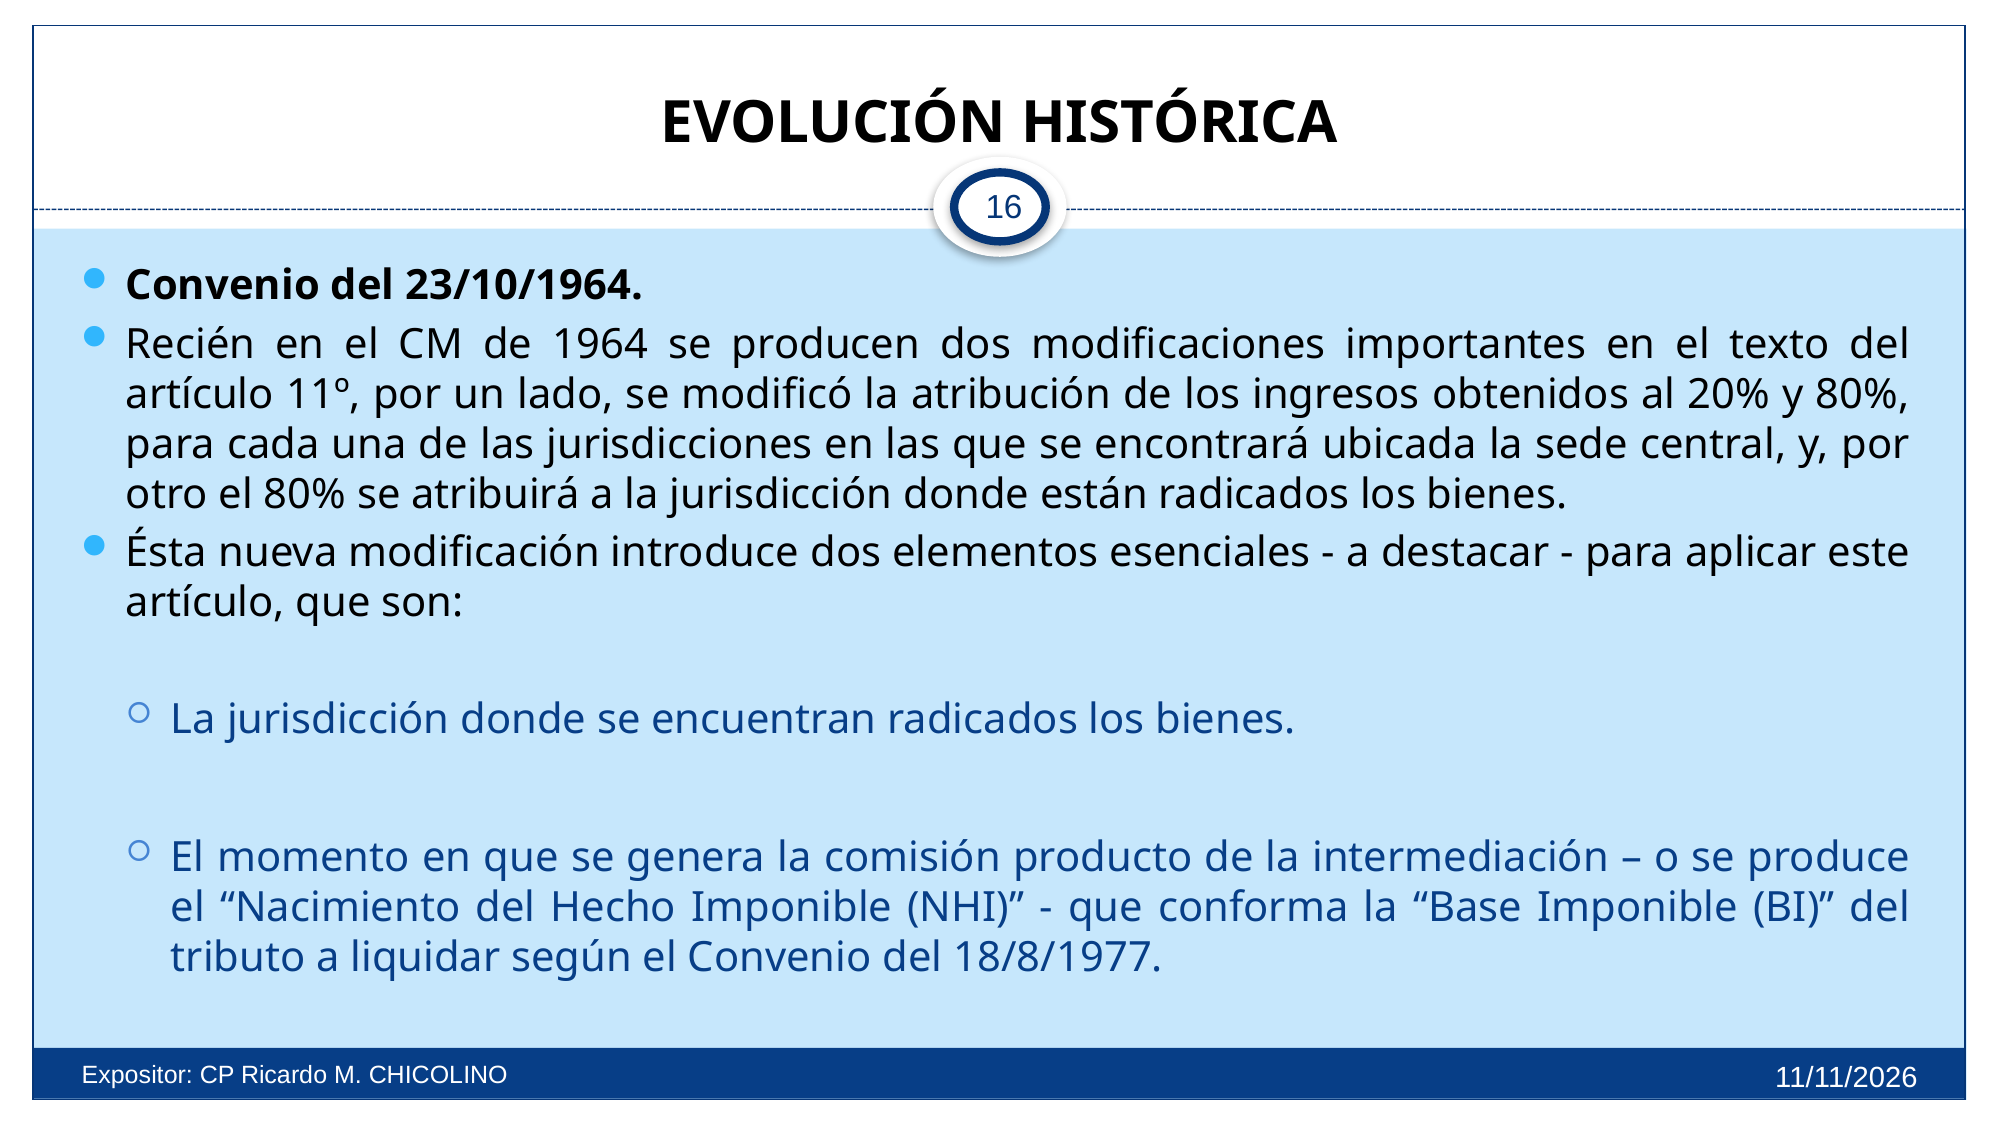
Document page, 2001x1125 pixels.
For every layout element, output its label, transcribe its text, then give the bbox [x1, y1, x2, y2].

slide_number 16 [954, 168, 1055, 241]
title EVOLUCIÓN HISTÓRICA [65, 37, 1933, 162]
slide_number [1266, 1050, 1933, 1111]
footer Expositor: CP Ricardo M. CHICOLINO [66, 1051, 850, 1112]
list Convenio del 23/10/1964. Recién en el CM de 1964 se producen dos modificaciones importantes en el texto del artículo 11º, por un lado, se modificó la atribución de los ingresos obtenidos al 20% y 80%, para cada una de las jurisdicciones en las que se encontrará ubicada la sede central, y, por otro el 80% se atribuirá a la jurisdicción donde están radicados los bienes. Ésta nueva modificación introduce dos elementos esenciales - a destacar - para aplicar este artículo, que son: La jurisdicción donde se encuentran radicados los bienes. El momento en que se genera la comisión producto de la intermediación – o se produce el “Nacimiento del Hecho Imponible (NHI)” - que conforma la “Base Imponible (BI)” del tributo a liquidar según el Convenio del 18/8/1977. [66, 250, 1926, 1001]
